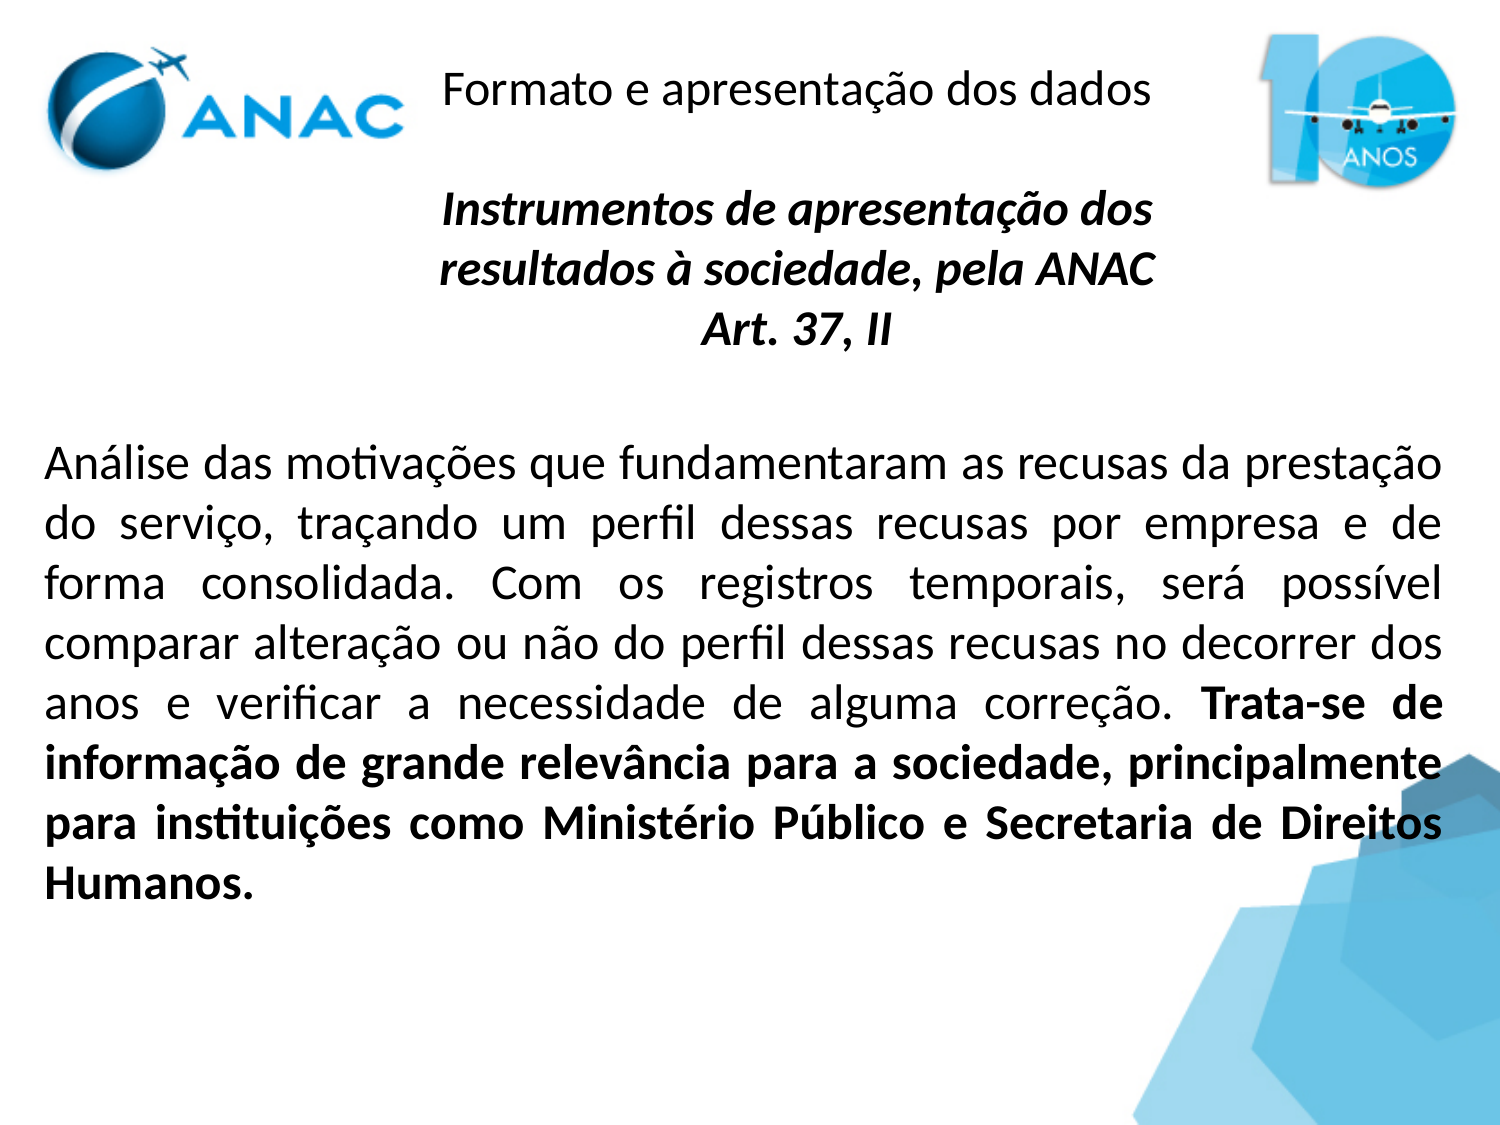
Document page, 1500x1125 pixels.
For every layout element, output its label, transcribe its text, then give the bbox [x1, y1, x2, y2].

picture [0, 0, 1500, 1125]
text_box Formato e apresentação dos dados Instrumentos de apresentação dos resultados à sociedade, pela ANAC Art. 37, II [348, 48, 1247, 423]
list Análise das motivações que fundamentaram as recusas da prestação do serviço, traçando um perfil dessas recusas por empresa e de forma consolidada. Com os registros temporais, será possível comparar alteração ou não do perfil dessas recusas no decorrer dos anos e verificar a necessidade de alguma correção. Trata-se de informação de grande relevância para a sociedade, principalmente para instituições como Ministério Público e Secretaria de Direitos Humanos. [29, 361, 1459, 1005]
